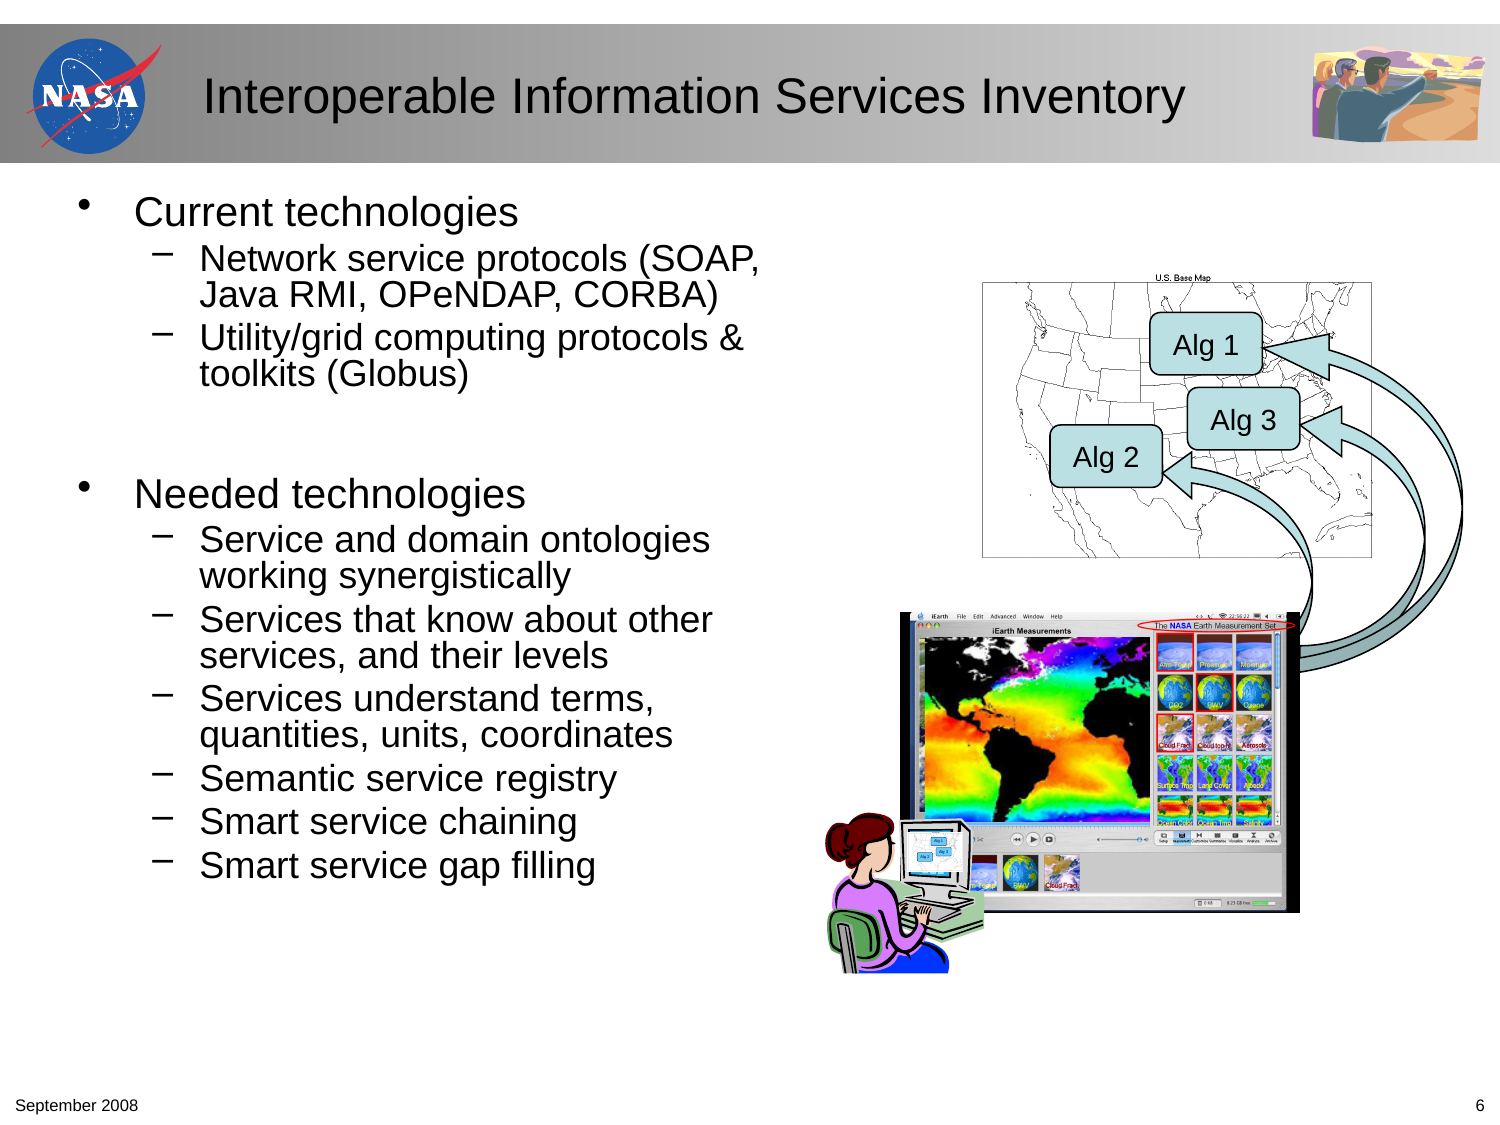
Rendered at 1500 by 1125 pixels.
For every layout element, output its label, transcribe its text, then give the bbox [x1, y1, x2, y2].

text_box [1304, 372, 1463, 672]
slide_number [0, 1087, 62, 1125]
text_box [1304, 444, 1425, 646]
picture [1312, 44, 1488, 145]
picture [824, 612, 1301, 976]
title Interoperable Information Services Inventory [187, 37, 1300, 150]
slide_number 6 [1412, 1087, 1500, 1125]
list Current technologies Network service protocols (SOAP, Java RMI, OPeNDAP, CORBA) Utility/grid computing protocols & toolkits (Globus) Needed technologies Service and domain ontologies working synergistically Services that know about other services, and their levels Services understand terms, quantities, units, coordinates Semantic service registry Smart service chaining Smart service gap filling [62, 187, 825, 1125]
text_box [974, 274, 1379, 567]
